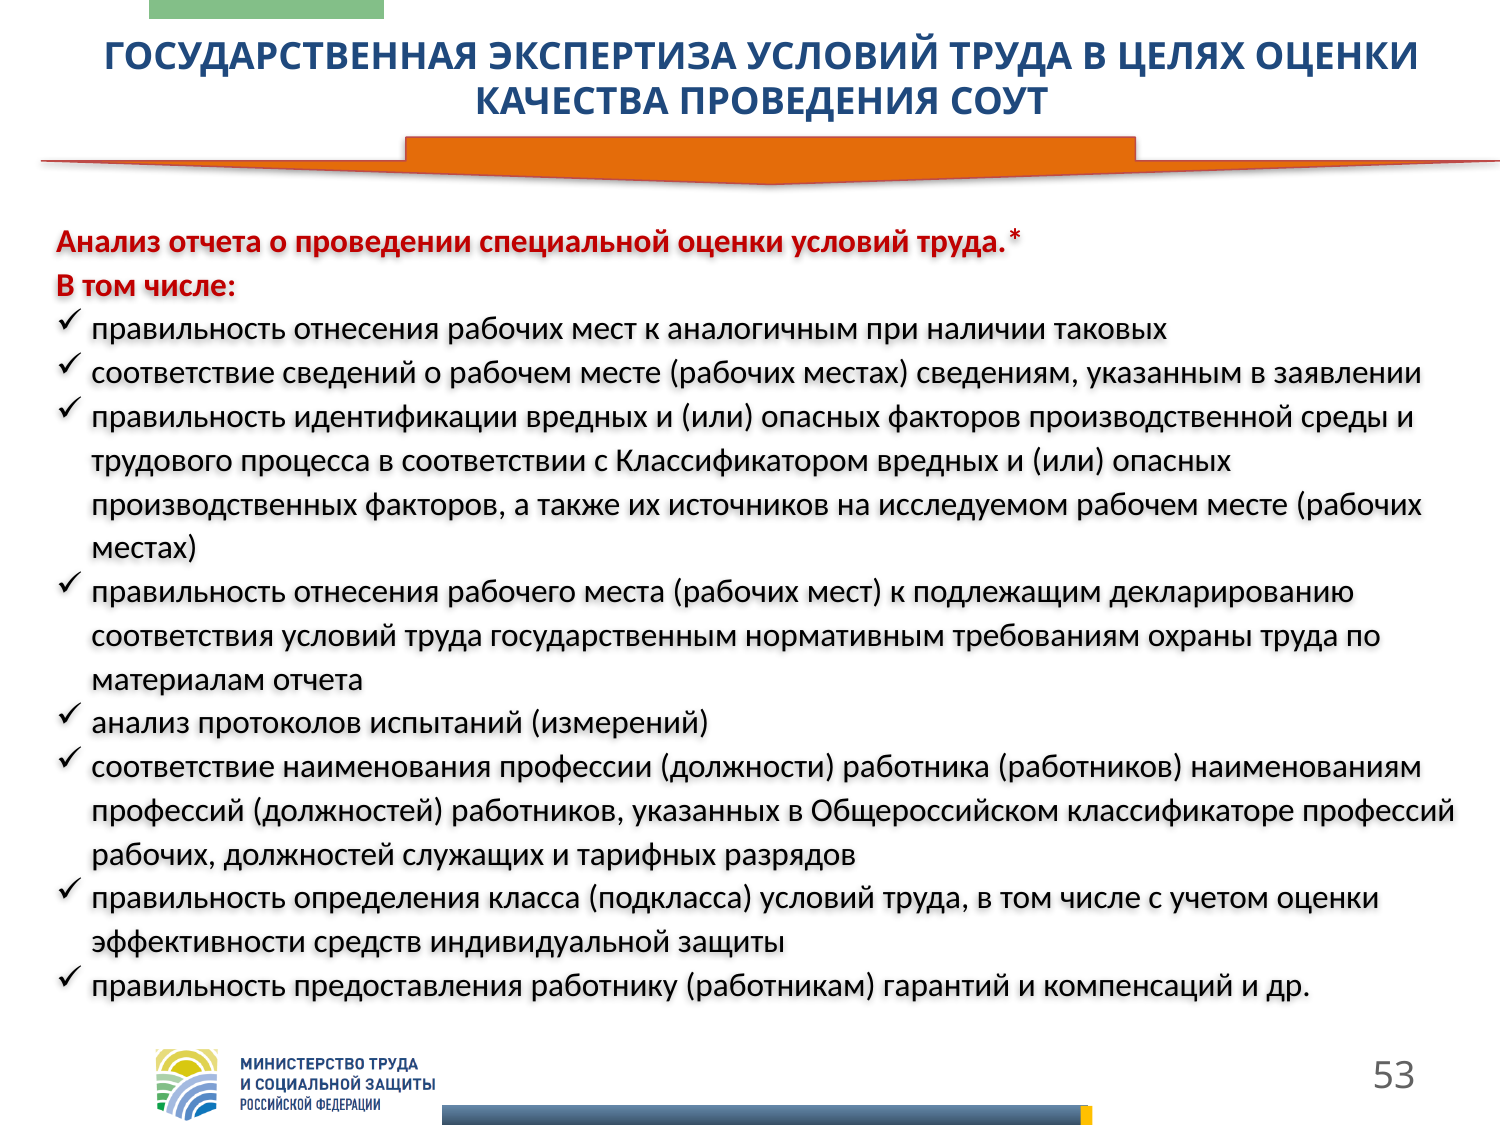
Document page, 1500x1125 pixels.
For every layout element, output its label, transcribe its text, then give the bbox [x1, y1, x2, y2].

picture [147, 1043, 444, 1125]
text_box [448, 1105, 1079, 1125]
slide_number 53 [1080, 1046, 1431, 1107]
title ГОСУДАРСТВЕННАЯ ЭКСПЕРТИЗА УСЛОВИЙ ТРУДА В ЦЕЛЯХ ОЦЕНКИ КАЧЕСТВА ПРОВЕДЕНИЯ СОУТ [41, 18, 1483, 136]
text_box [40, 136, 1500, 186]
text_box [1079, 1104, 1094, 1125]
picture [149, 0, 385, 19]
text_box Анализ отчета о проведении специальной оценки условий труда.* В том числе: правильность отнесения рабочих мест к аналогичным при наличии таковых соответствие сведений о рабочем месте (рабочих местах) сведениям, указанным в заявлении правильность идентификации вредных и (или) опасных факторов производственной среды и трудового процесса в соответствии с Классификатором вредных и (или) опасных производственных факторов, а также их источников на исследуемом рабочем месте (рабочих местах) правильность отнесения рабочего места (рабочих мест) к подлежащим декларированию соответствия условий труда государственным нормативным требованиям охраны труда по материалам отчета анализ протоколов испытаний (измерений) соответствие наименования профессии (должности) работника (работников) наименованиям профессий (должностей) работников, указанных в Общероссийском классификаторе профессий рабочих, должностей служащих и тарифных разрядов правильность определения класса (подкласса) условий труда, в том числе с учетом оценки эффективности средств индивидуальной защиты правильность предоставления работнику (работникам) гарантий и компенсаций и др. [41, 207, 1477, 1012]
